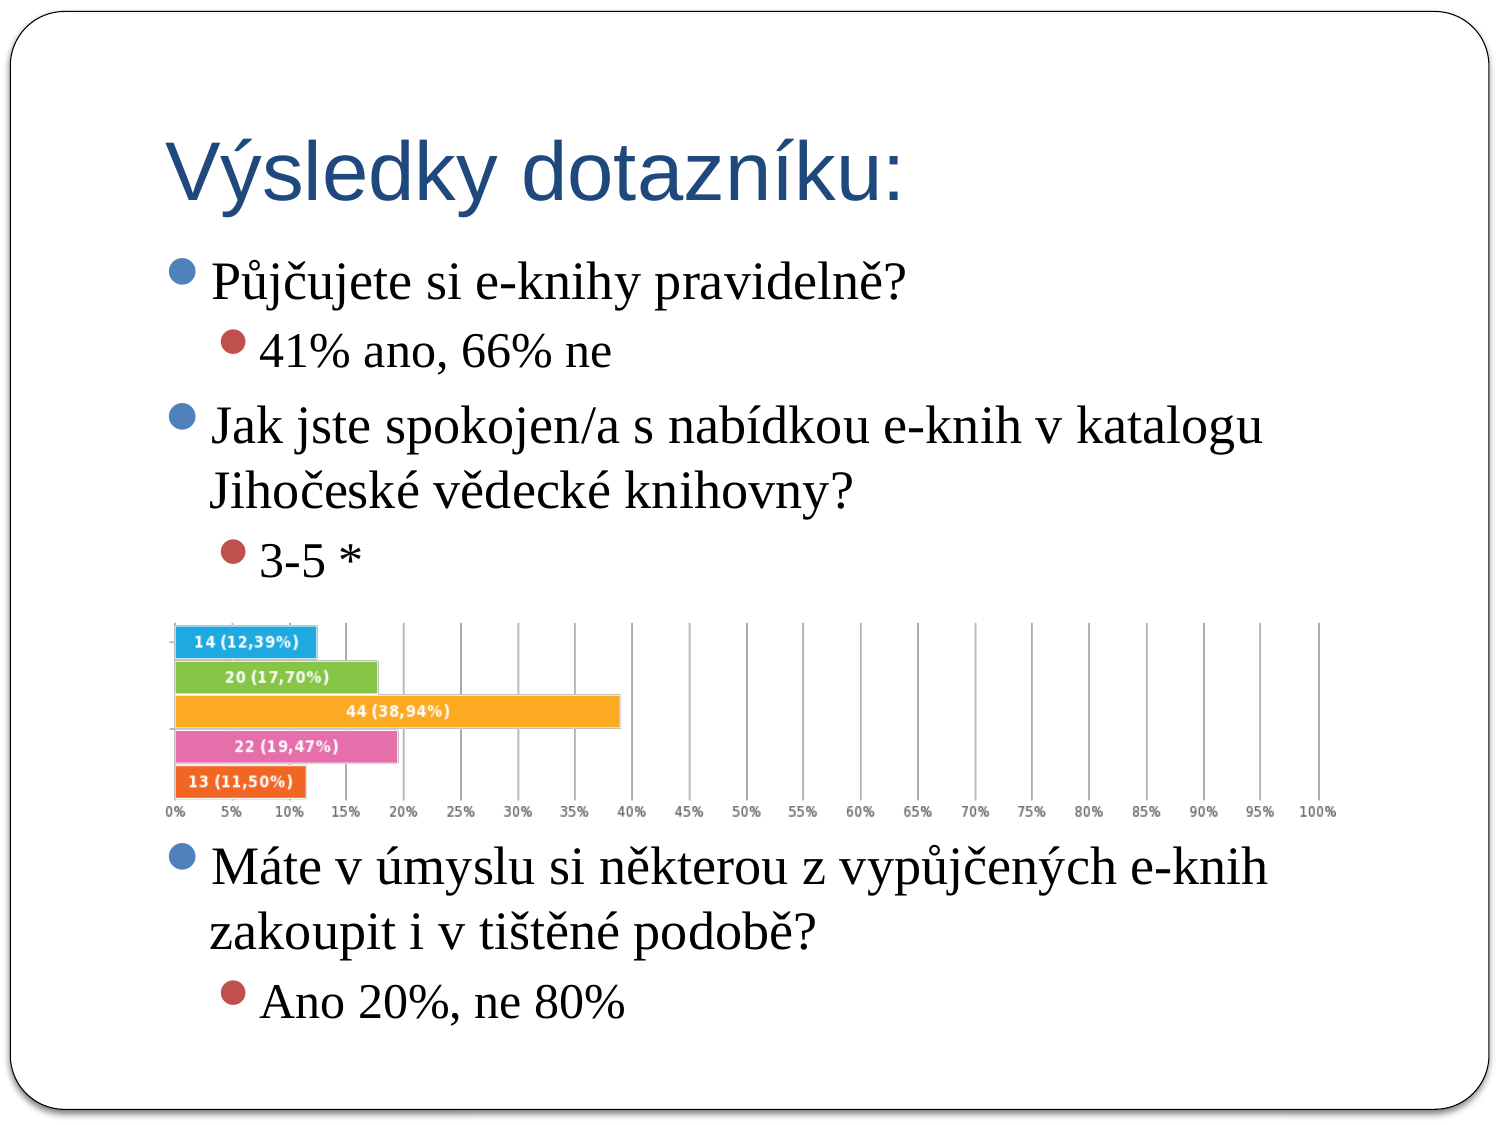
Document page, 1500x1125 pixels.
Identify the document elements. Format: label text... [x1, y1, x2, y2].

list Půjčujete si e-knihy pravidelně? 41% ano, 66% ne Jak jste spokojen/a s nabídkou e-knih v katalogu Jihočeské vědecké knihovny? 3-5 * Máte v úmyslu si některou z vypůjčených e-knih zakoupit i v tištěné podobě? Ano 20%, ne 80% [149, 237, 1419, 1067]
title Výsledky dotazníku: [149, 44, 1426, 233]
picture [163, 609, 1337, 833]
